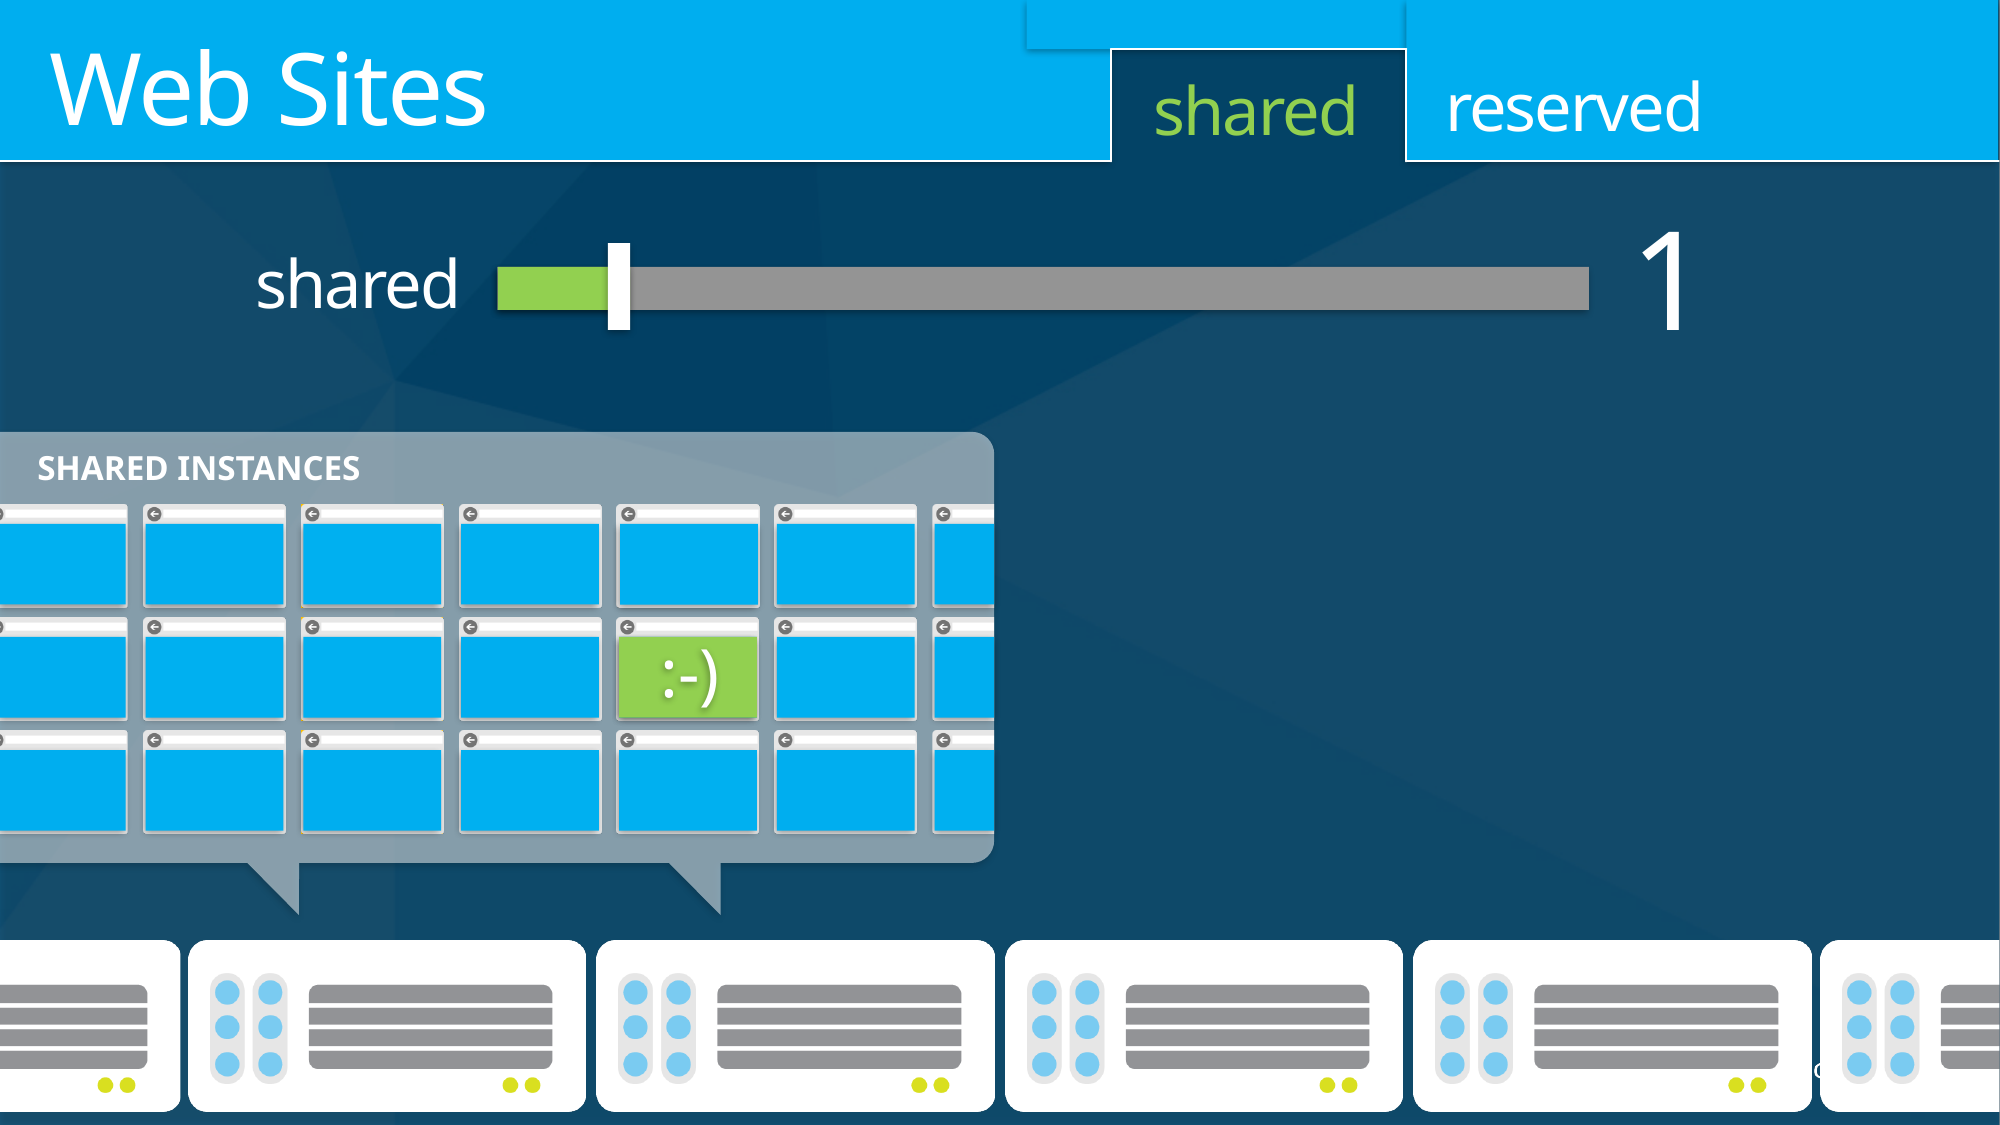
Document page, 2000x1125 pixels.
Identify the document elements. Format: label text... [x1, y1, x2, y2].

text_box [618, 630, 760, 718]
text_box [497, 211, 1752, 362]
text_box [0, 260, 1032, 1031]
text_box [0, 939, 2000, 1112]
picture [0, 1112, 2000, 1125]
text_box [0, 0, 2000, 162]
picture [0, 162, 2000, 939]
text_box shared [200, 251, 462, 259]
